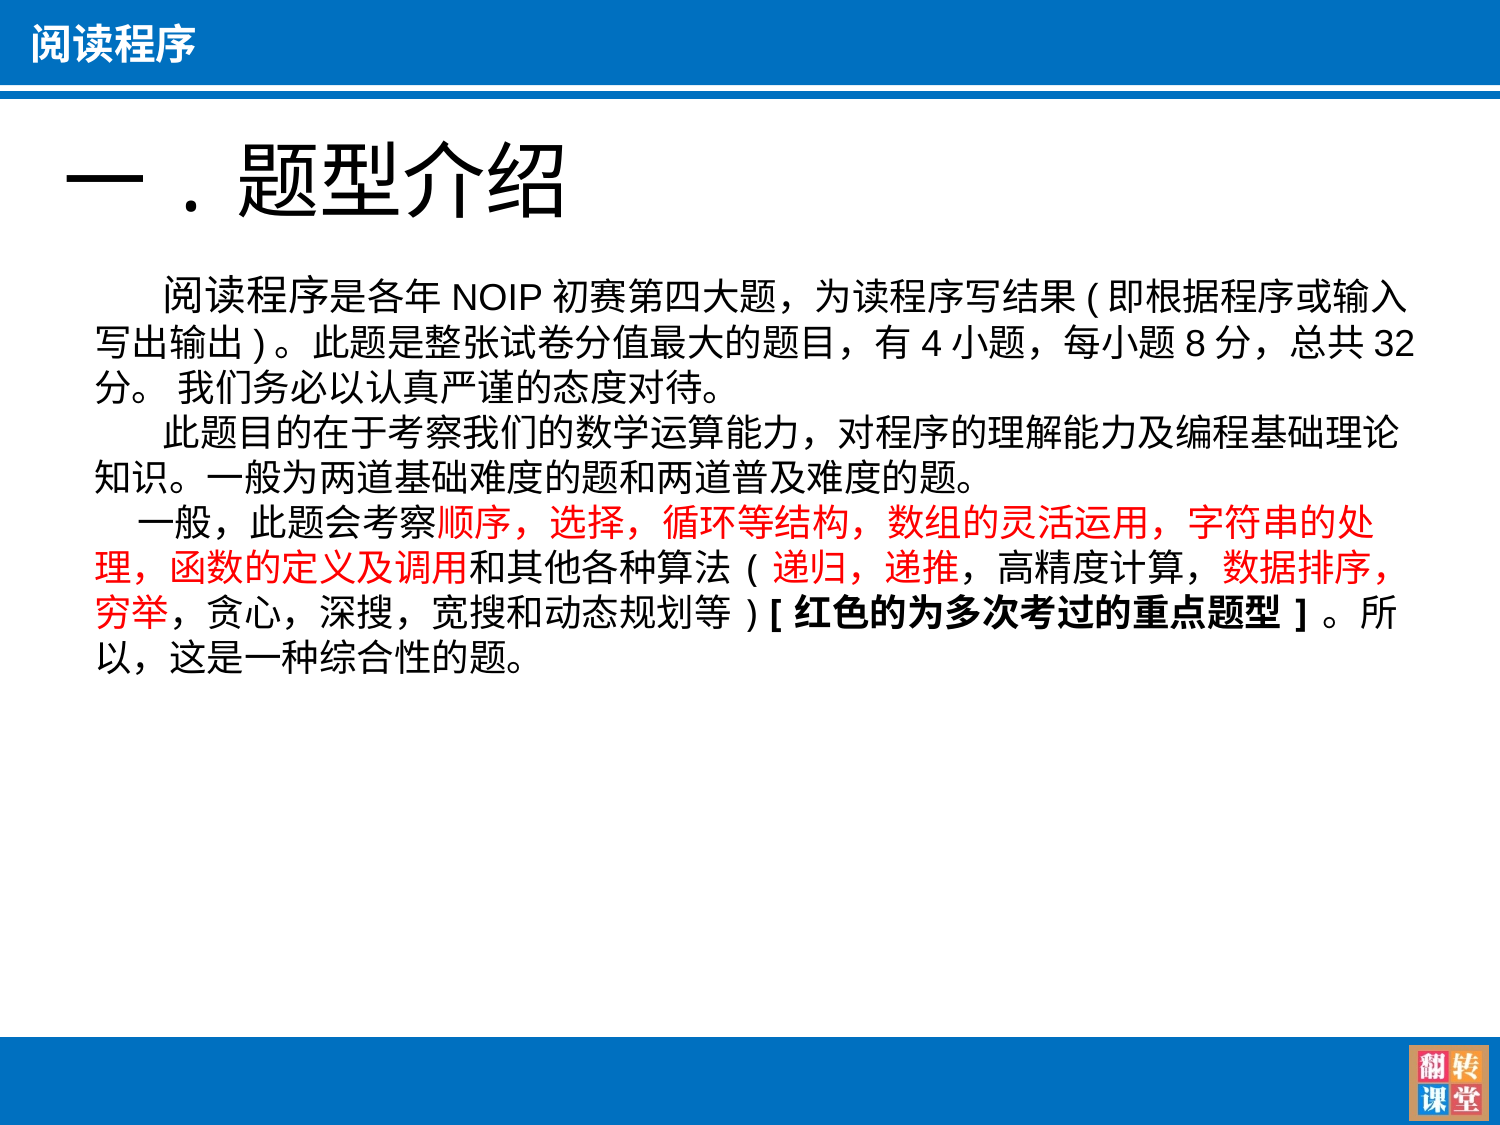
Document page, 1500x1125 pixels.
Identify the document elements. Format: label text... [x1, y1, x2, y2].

text_box 阅读程序是各年NOIP初赛第四大题，为读程序写结果(即根据程序或输入写出输出)。此题是整张试卷分值最大的题目，有4小题，每小题8分，总共32分。 我们务必以认真严谨的态度对待。 此题目的在于考察我们的数学运算能力，对程序的理解能力及编程基础理论知识。一般为两道基础难度的题和两道普及难度的题。 一般，此题会考察顺序，选择，循环等结构，数组的灵活运用，字符串的处理，函数的定义及调用和其他各种算法(递归，递推，高精度计算，数据排序，穷举，贪心，深搜，宽搜和动态规划等)[红色的为多次考过的重点题型]。所以，这是一种综合性的题。 [79, 261, 1450, 731]
picture [1409, 1045, 1489, 1121]
title 一.题型介绍 [29, 119, 603, 237]
text_box [0, 0, 1500, 86]
text_box [0, 1036, 1500, 1125]
text_box 阅读程序 [15, 10, 776, 76]
text_box [0, 91, 1500, 99]
